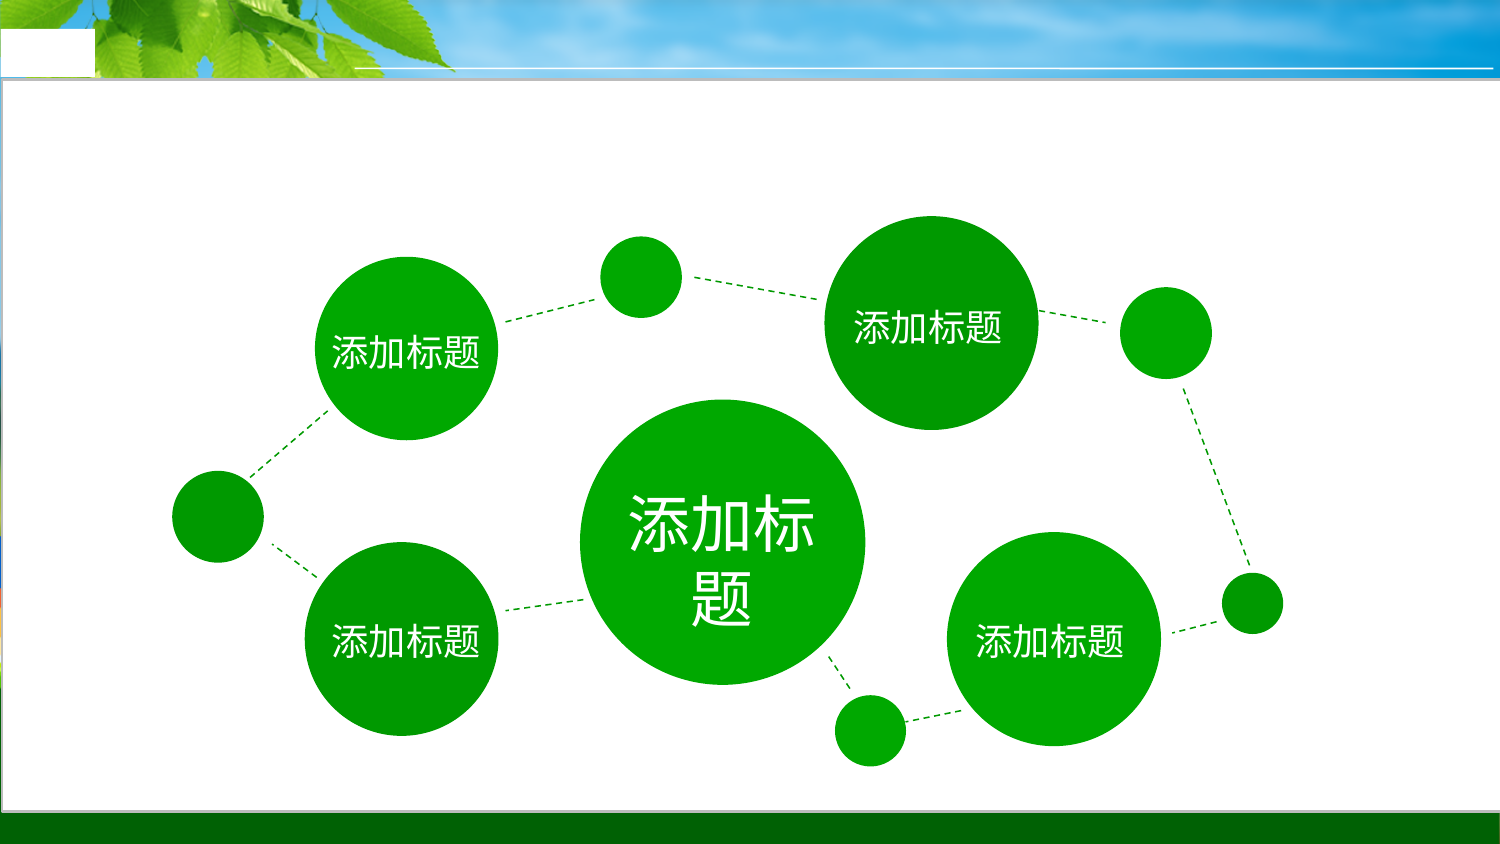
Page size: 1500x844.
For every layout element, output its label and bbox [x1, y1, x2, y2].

text_box [1221, 572, 1284, 635]
text_box [600, 236, 682, 318]
picture [0, 0, 1500, 844]
text_box [314, 256, 551, 441]
text_box [172, 470, 264, 563]
text_box [824, 215, 1073, 431]
text_box [579, 399, 866, 686]
text_box [1120, 287, 1212, 380]
text_box [946, 531, 1195, 747]
text_box [834, 695, 907, 767]
text_box [304, 541, 551, 737]
